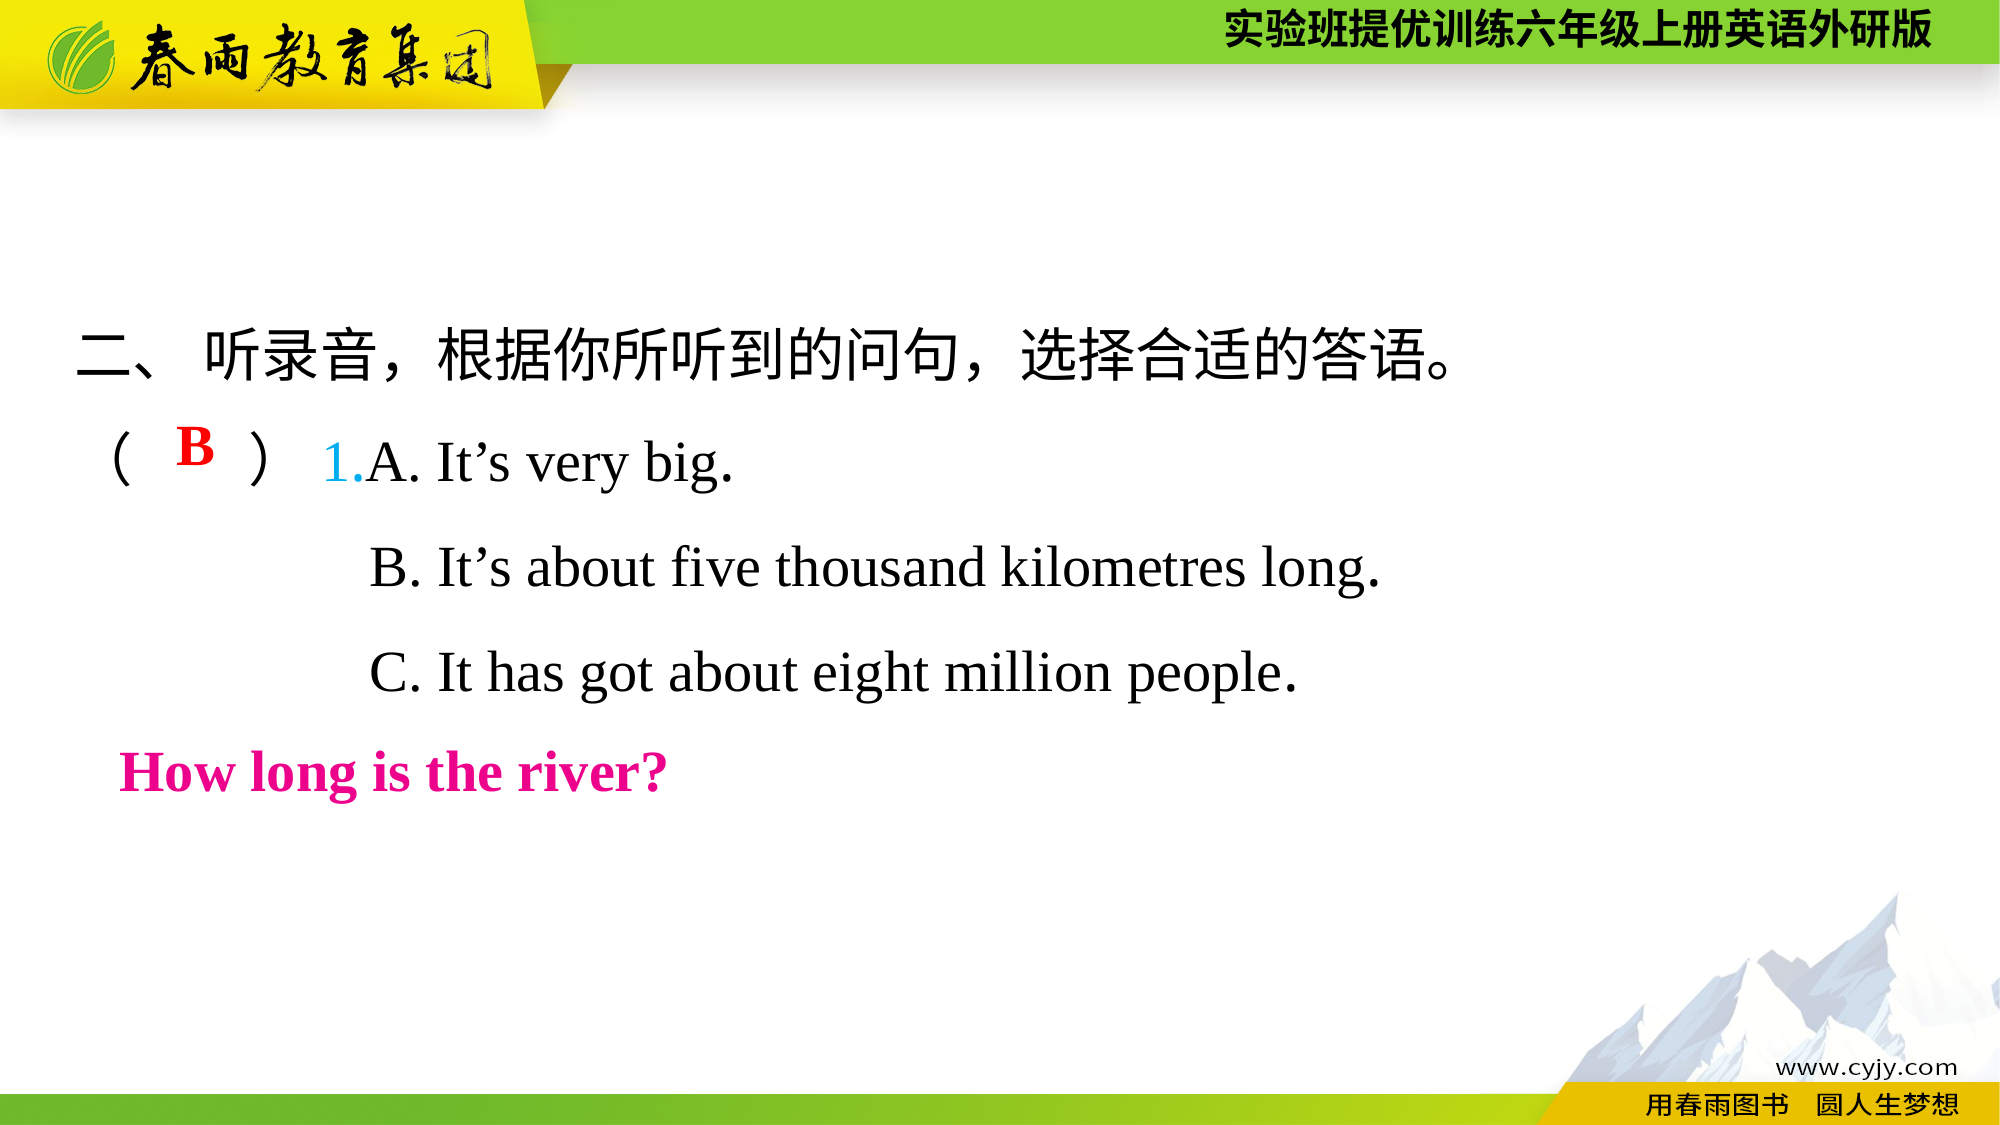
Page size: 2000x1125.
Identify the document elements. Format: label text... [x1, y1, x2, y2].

text_box B [161, 399, 231, 485]
list 二、 听录音，根据你所听到的问句，选择合适的答语。 （ ）1.A. It’s very big. B. It’s about five thousand kilometres long. C. It has got about eight million people. [59, 275, 1944, 715]
text_box How long is the river? [105, 690, 686, 810]
picture [0, 0, 2000, 1125]
